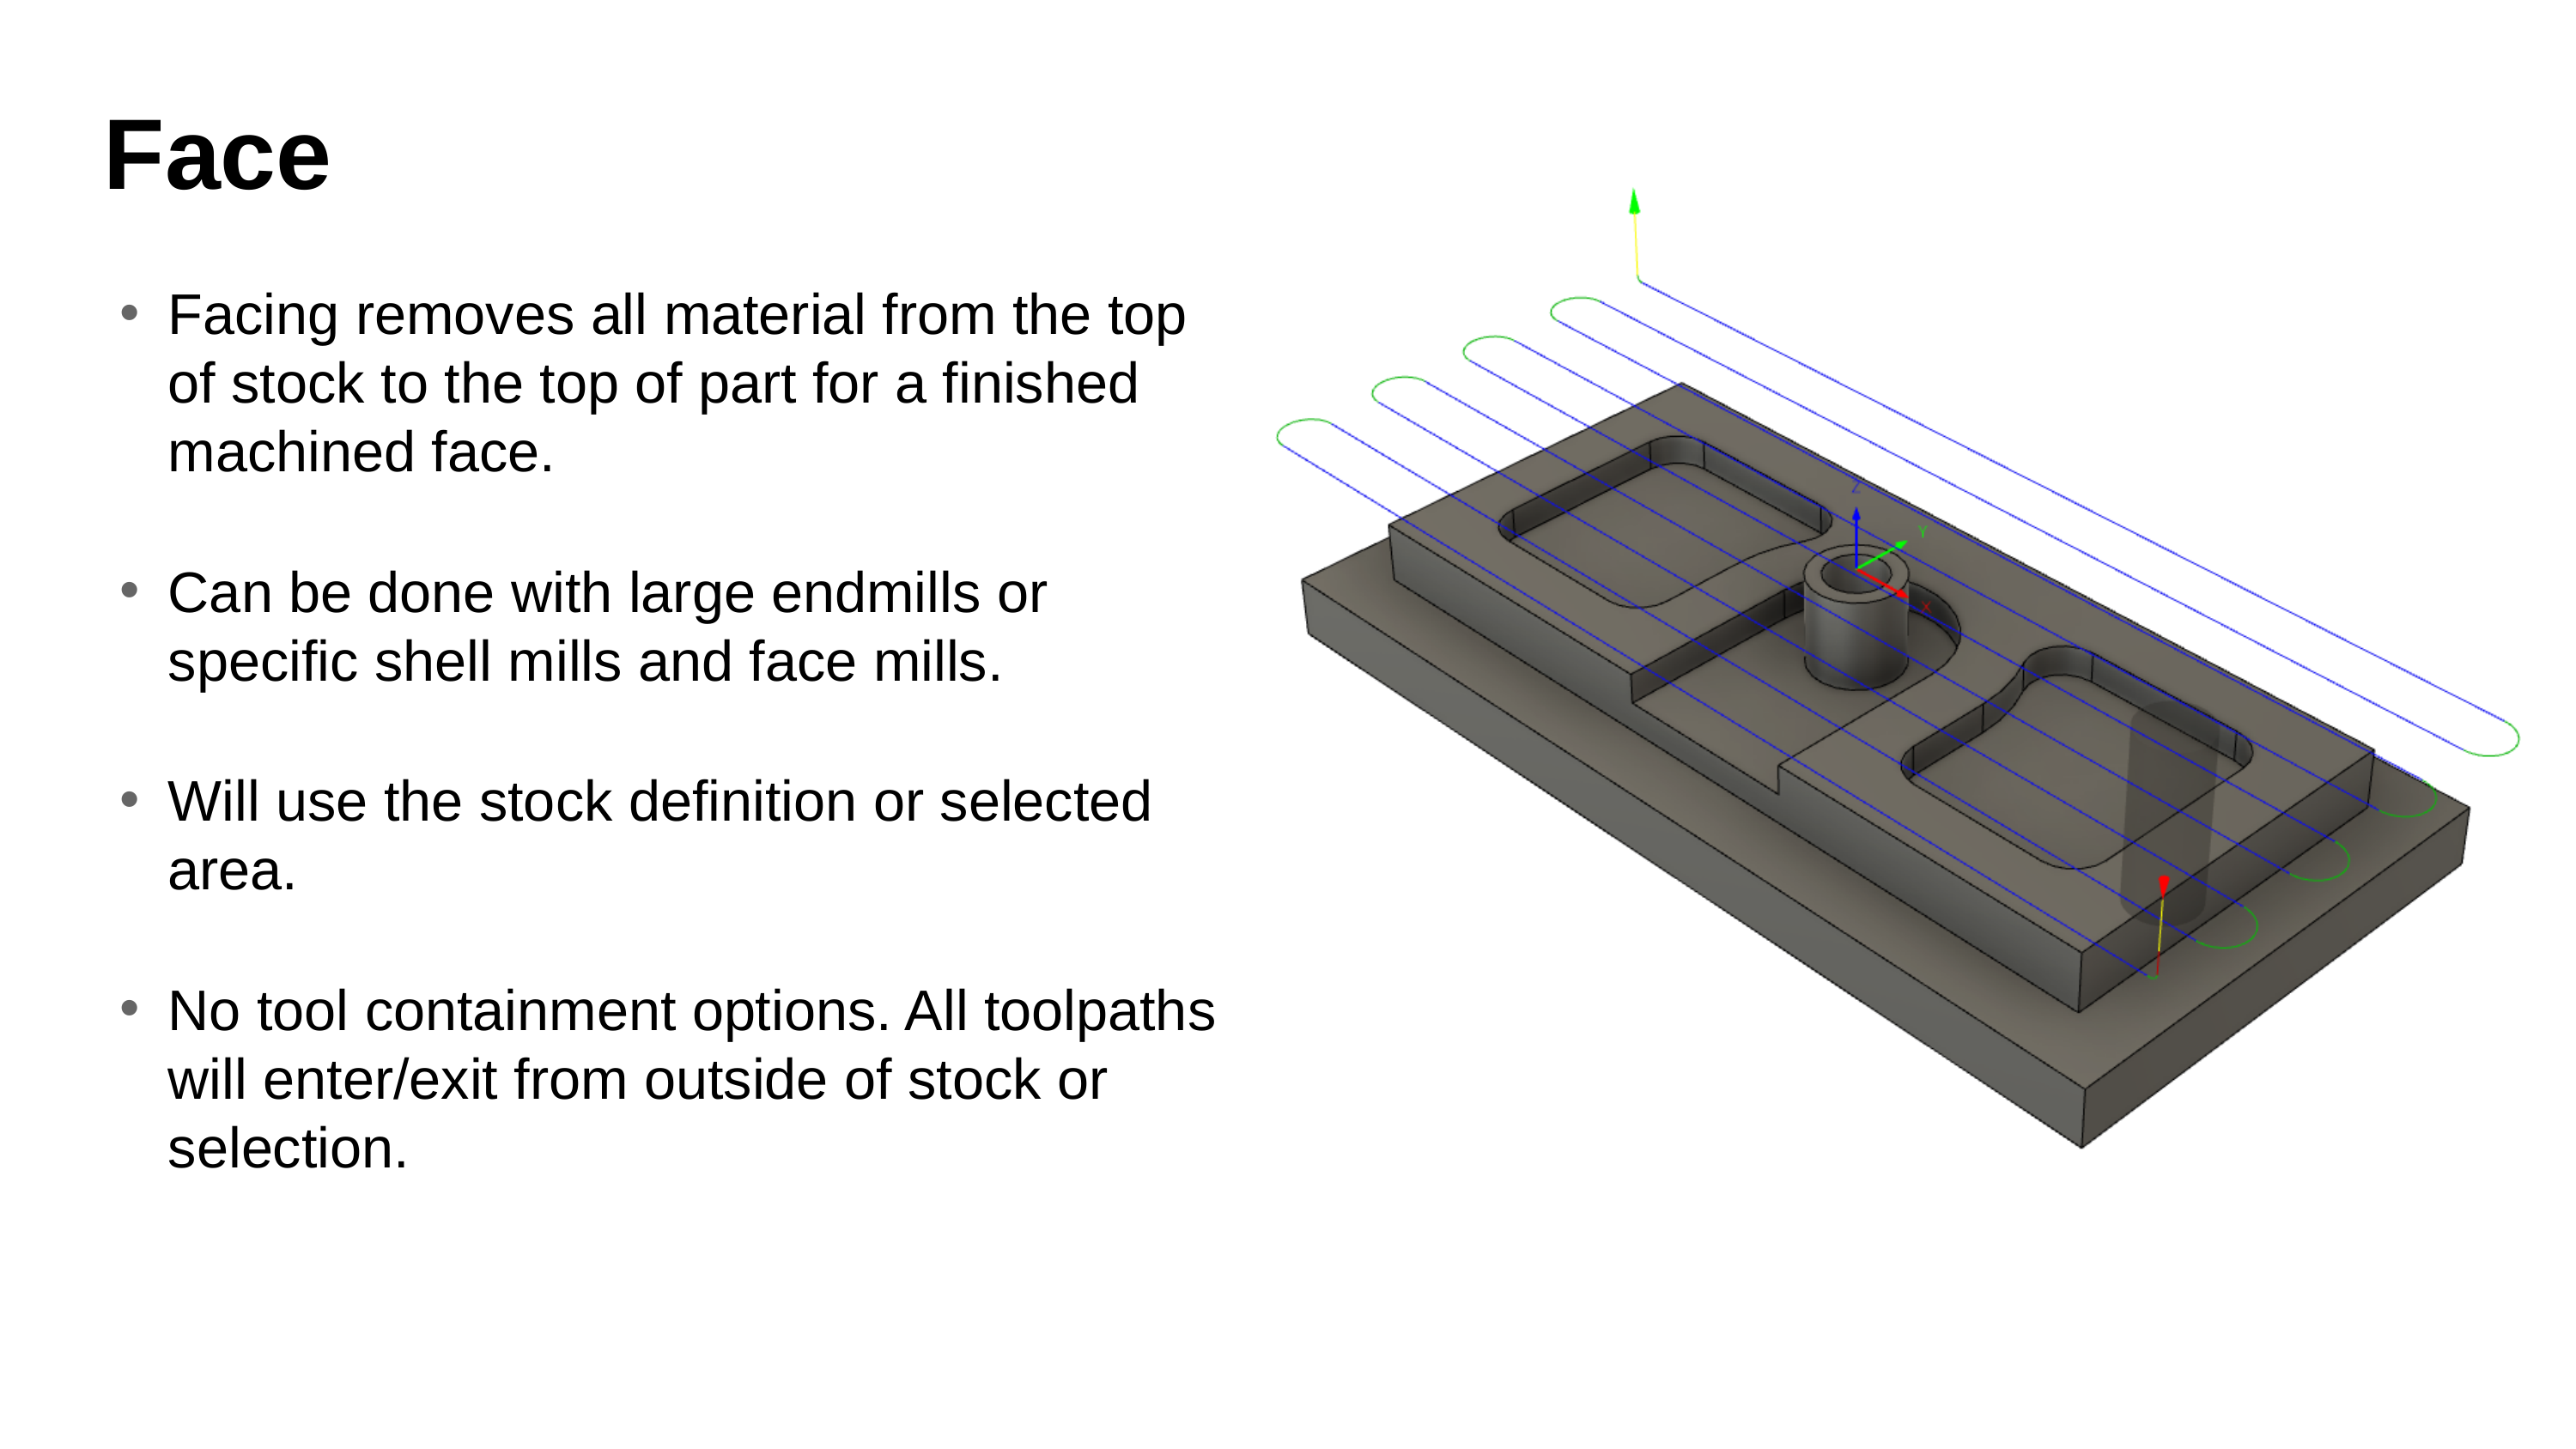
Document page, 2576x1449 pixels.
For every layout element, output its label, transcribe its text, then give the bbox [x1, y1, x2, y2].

title Face [103, 103, 2473, 345]
list Facing removes all material from the top of stock to the top of part for a finished machined face. Can be done with large endmills or specific shell mills and face mills. Will use the stock definition or selected area. No tool containment options. All toolpaths will enter/exit from outside of stock or selection. [103, 345, 1251, 1288]
picture [1249, 177, 2549, 1172]
